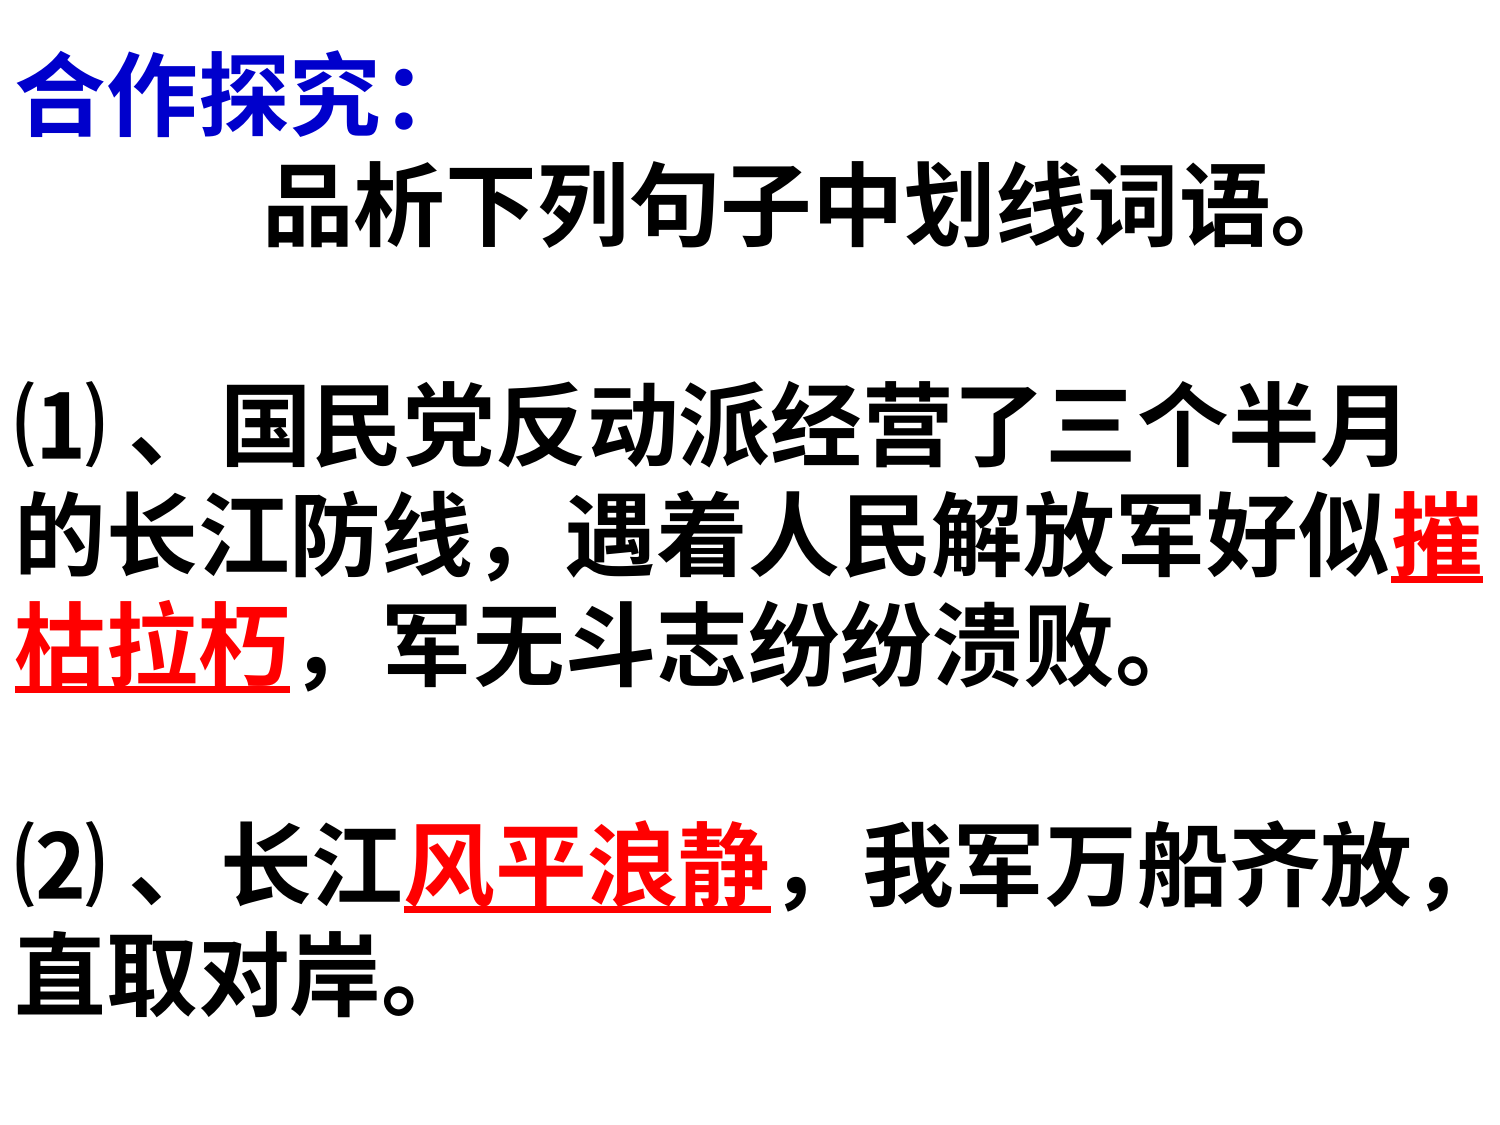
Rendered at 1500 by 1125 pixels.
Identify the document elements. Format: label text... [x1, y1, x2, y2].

text_box 合作探究： 品析下列句子中划线词语。 ⑴、国民党反动派经营了三个半月的长江防线，遇着人民解放军好似摧枯拉朽，军无斗志纷纷溃败。 ⑵、长江风平浪静，我军万船齐放，直取对岸。 [0, 30, 1500, 1125]
